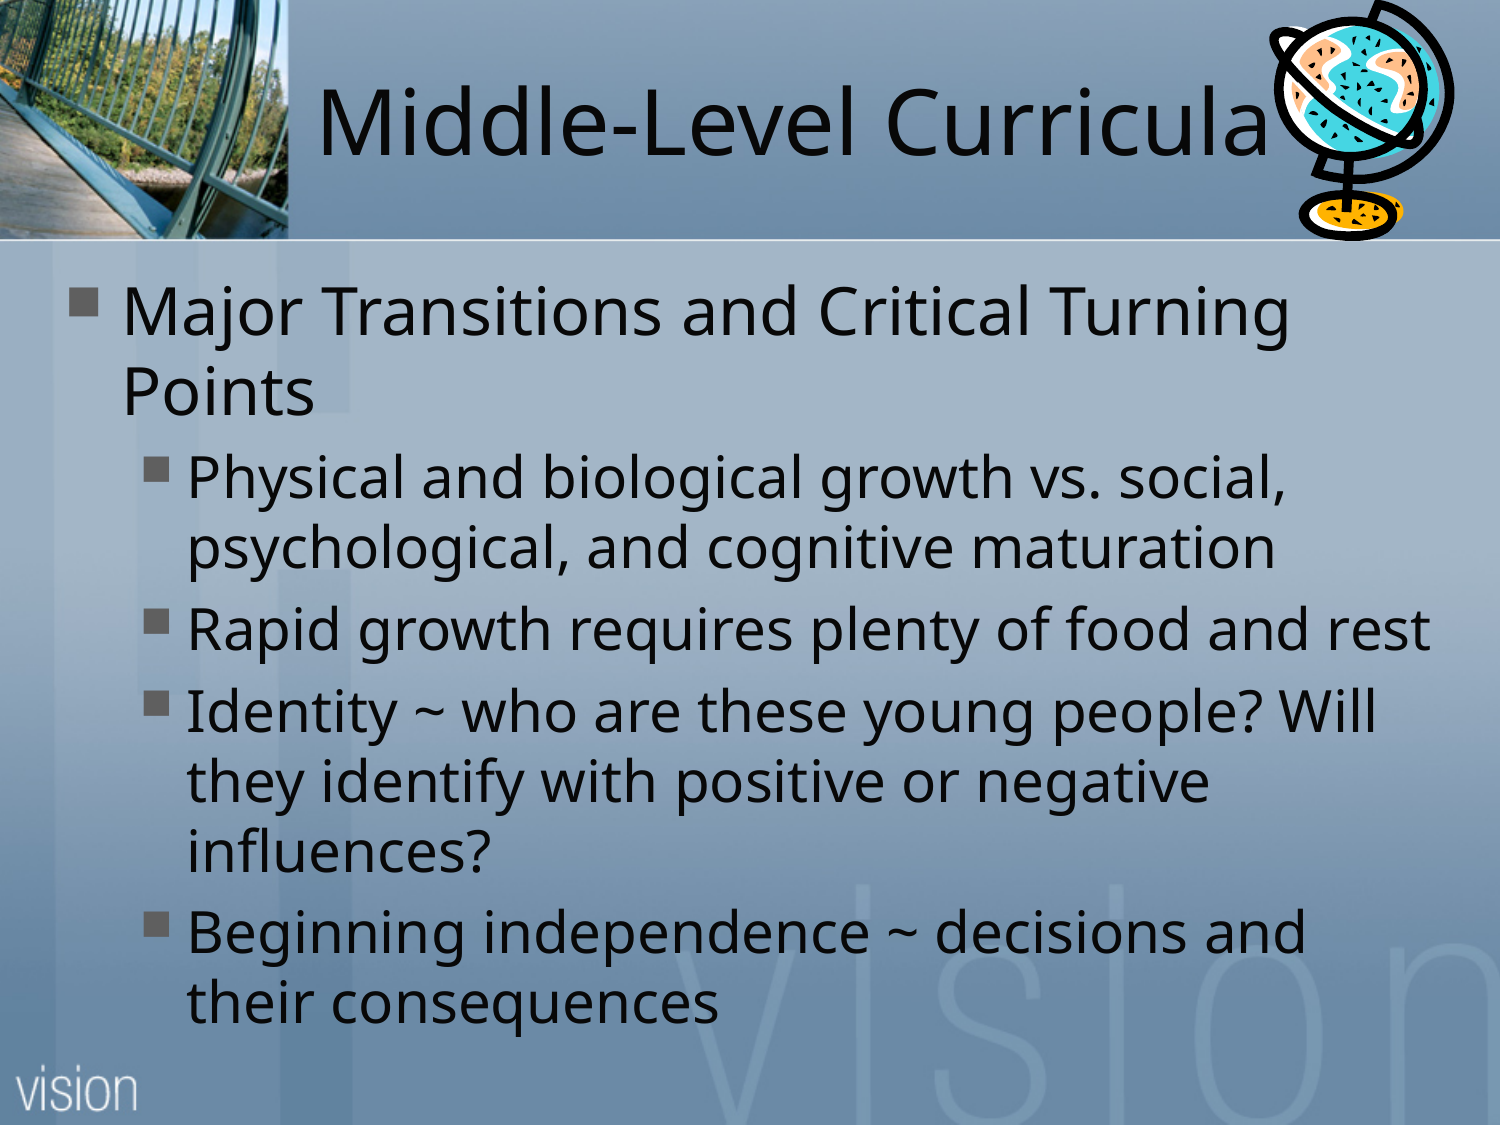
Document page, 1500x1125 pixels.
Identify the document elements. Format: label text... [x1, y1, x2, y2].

picture [0, 0, 1500, 1125]
title Middle-Level Curricula [299, 30, 1263, 207]
list Major Transitions and Critical Turning Points Physical and biological growth vs. social, psychological, and cognitive maturation Rapid growth requires plenty of food and rest Identity ~ who are these young people? Will they identify with positive or negative influences? Beginning independence ~ decisions and their consequences [49, 261, 1462, 1095]
